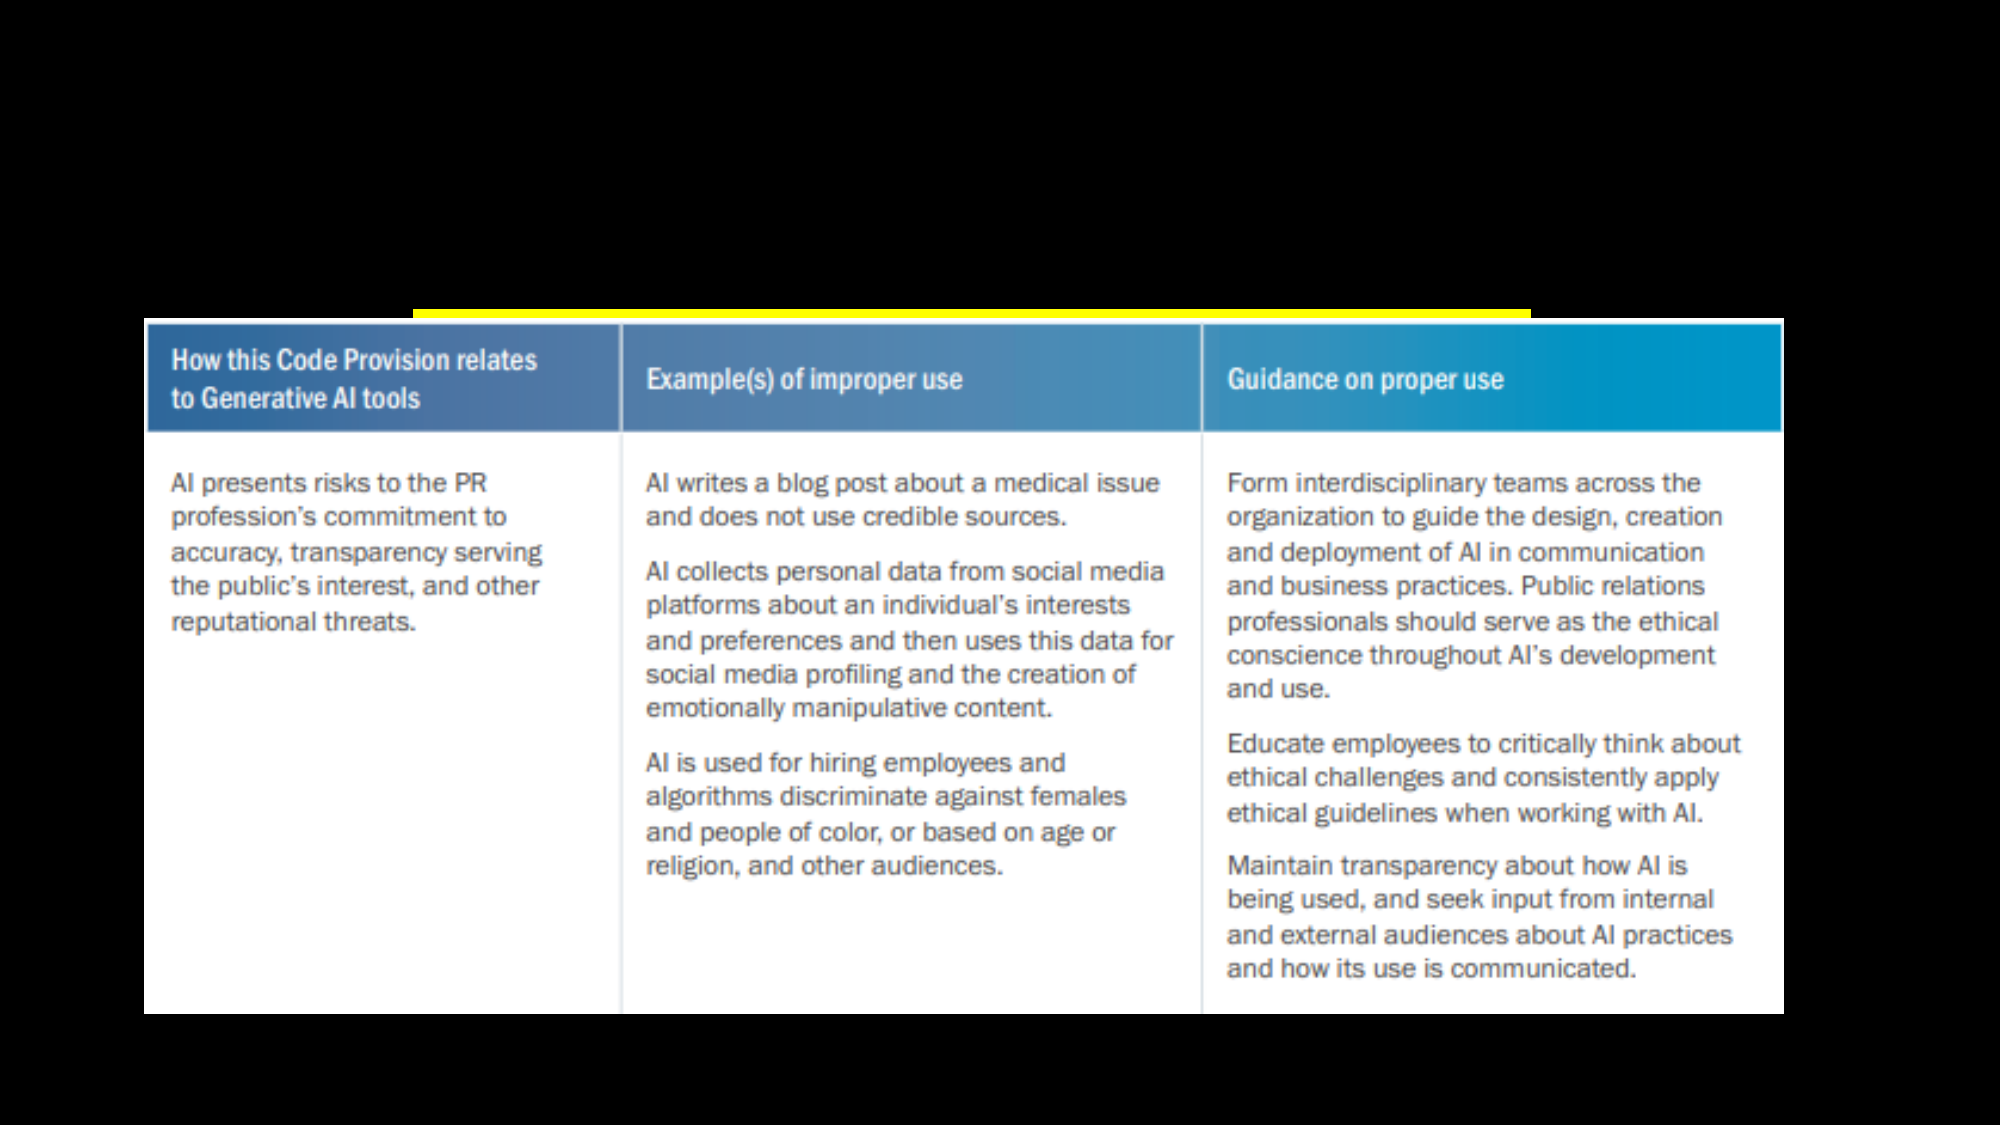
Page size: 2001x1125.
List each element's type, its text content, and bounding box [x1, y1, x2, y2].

title PRSA (2023) ethical recommendations [87, 37, 1856, 401]
picture [144, 318, 1784, 1014]
